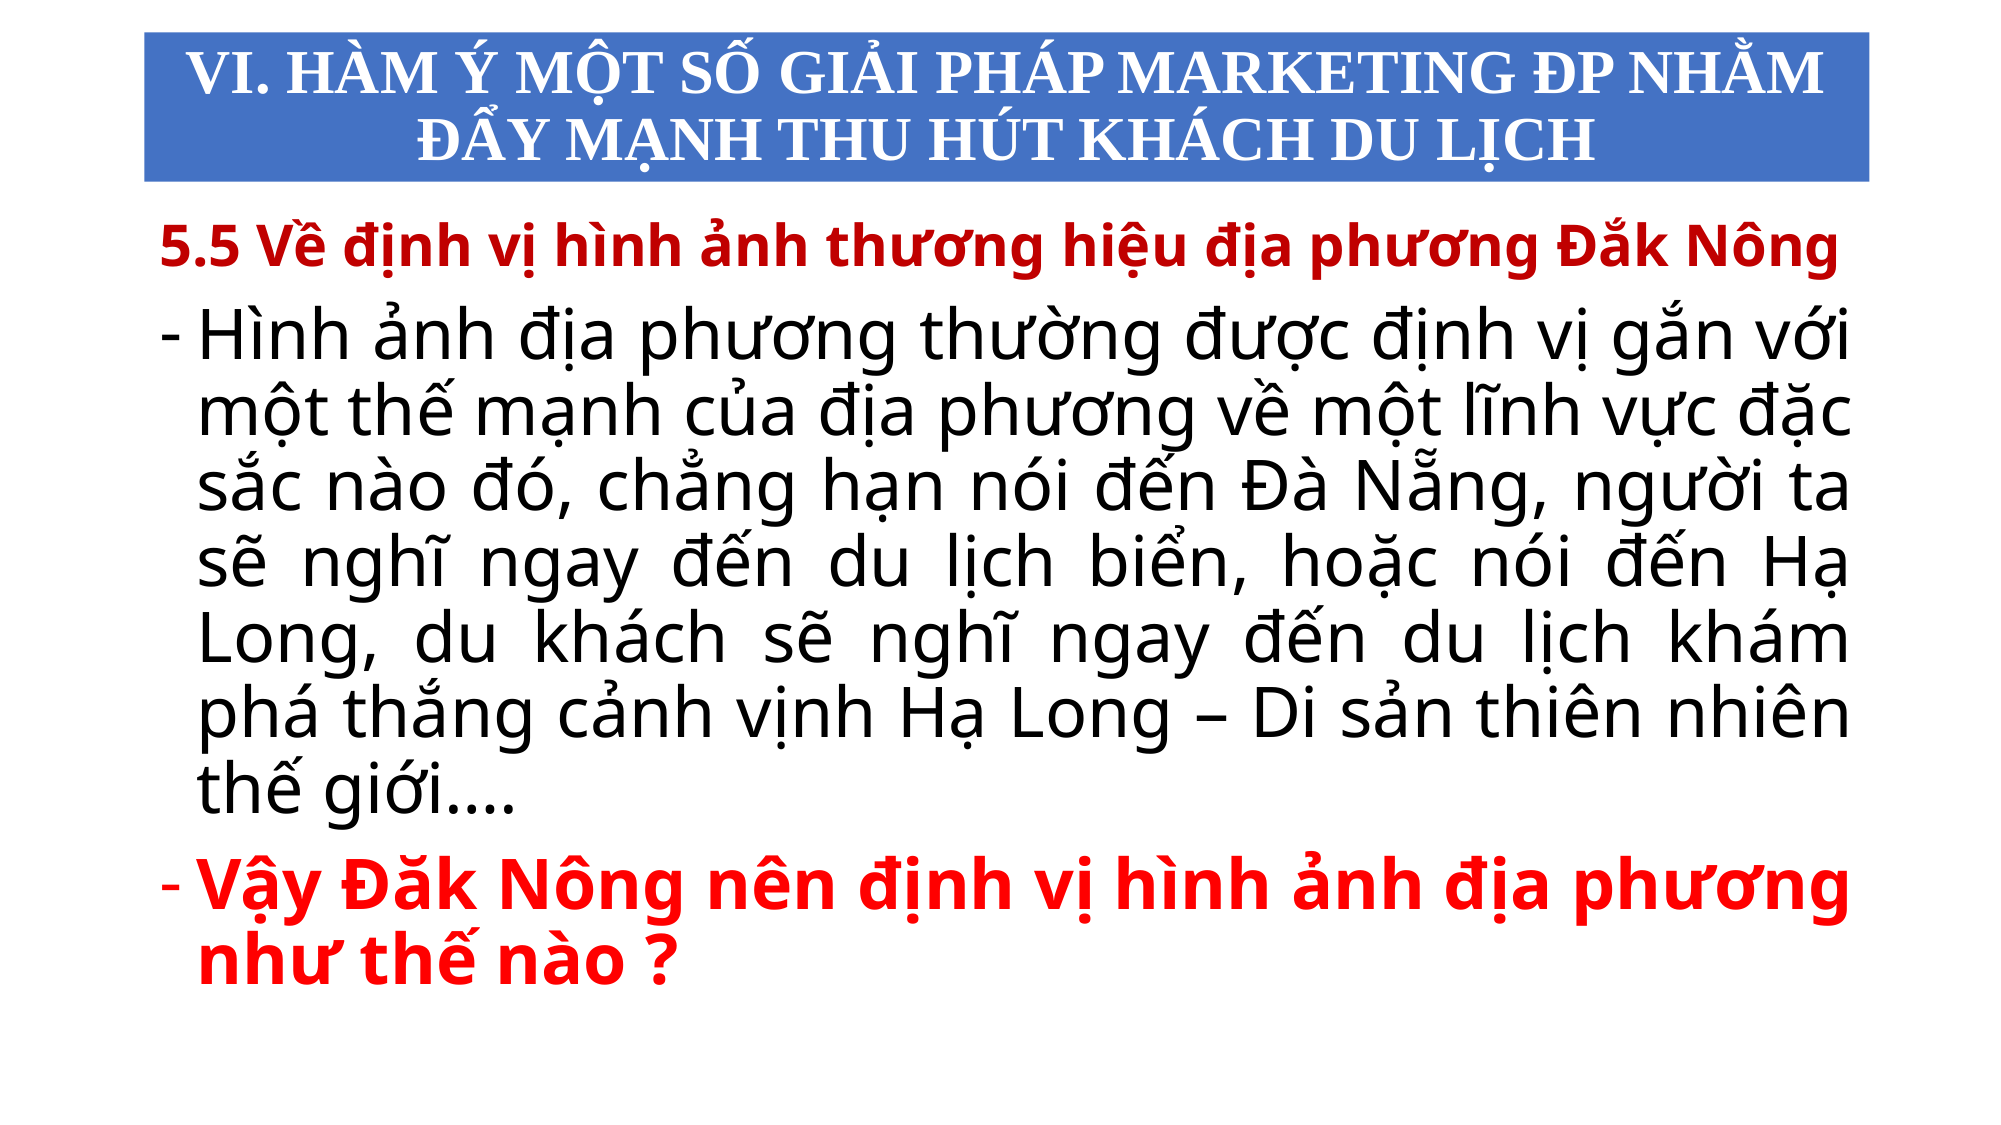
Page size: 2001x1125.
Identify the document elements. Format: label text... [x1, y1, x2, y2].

title VI. HÀM Ý MỘT SỐ GIẢI PHÁP MARKETING ĐP NHẰM ĐẨY MẠNH THU HÚT KHÁCH DU LỊCH [144, 32, 1870, 182]
list 5.5 Về định vị hình ảnh thương hiệu địa phương Đắk Nông Hình ảnh địa phương thường được định vị gắn với một thế mạnh của địa phương về một lĩnh vực đặc sắc nào đó, chẳng hạn nói đến Đà Nẵng, người ta sẽ nghĩ ngay đến du lịch biển, hoặc nói đến Hạ Long, du khách sẽ nghĩ ngay đến du lịch khám phá thắng cảnh vịnh Hạ Long – Di sản thiên nhiên thế giới…. Vậy Đăk Nông nên định vị hình ảnh địa phương như thế nào ? [144, 208, 1870, 1064]
